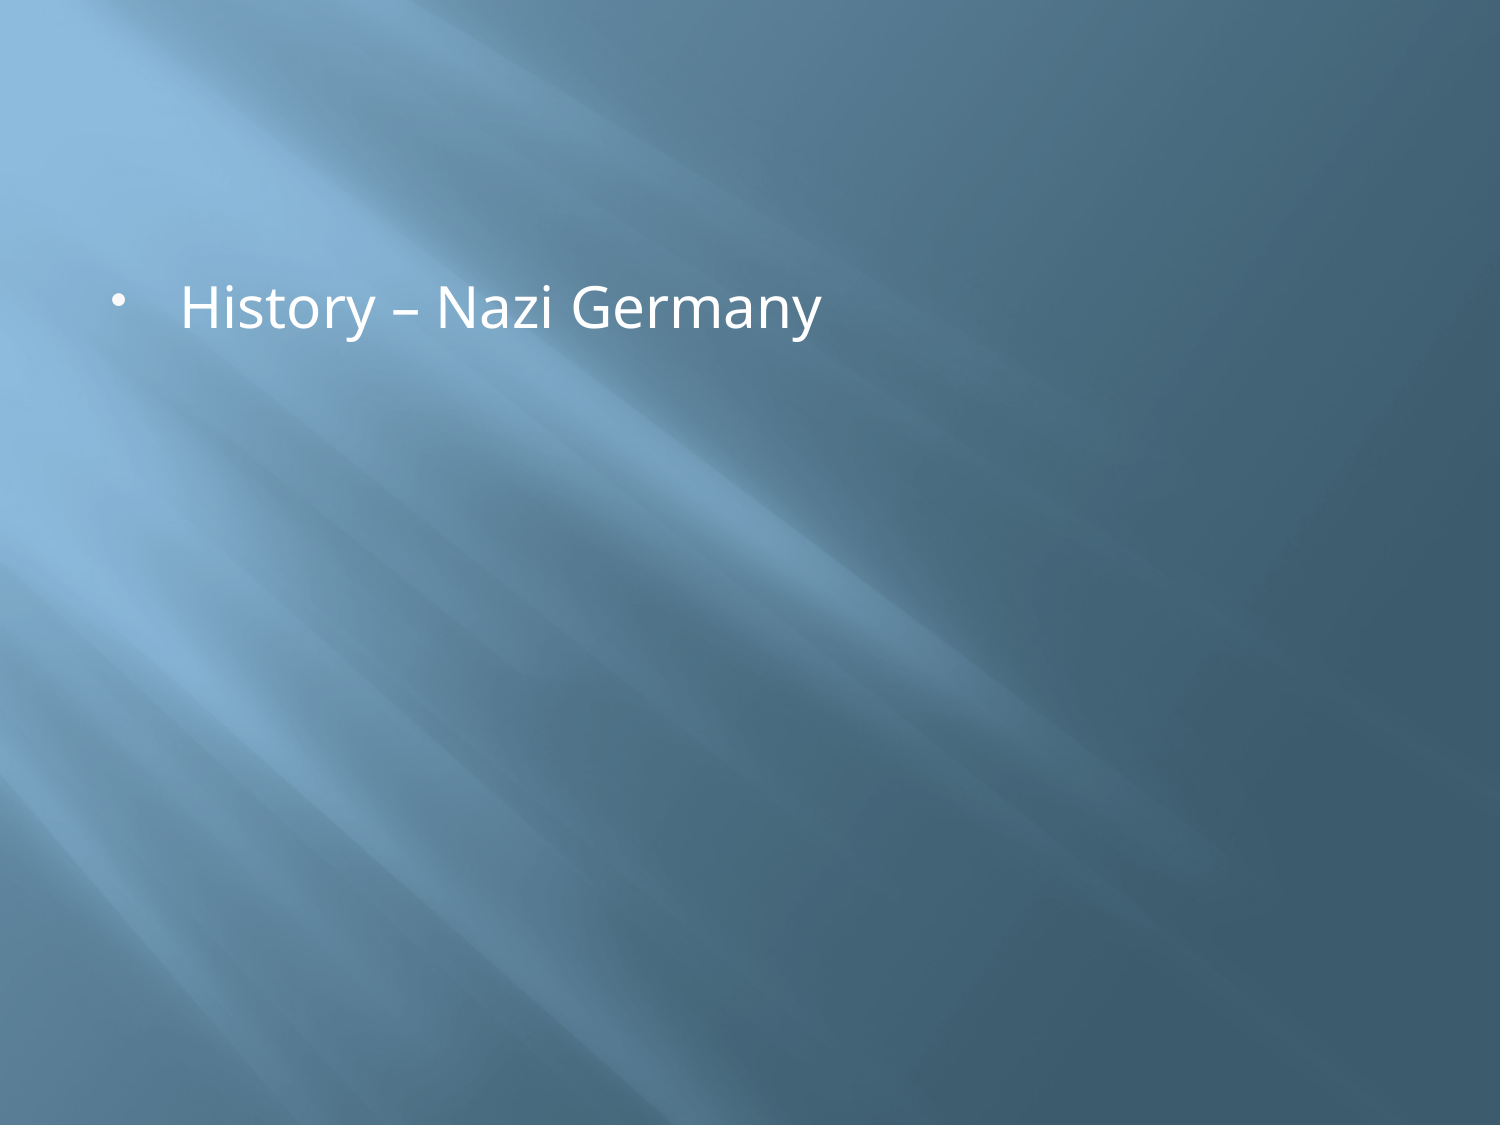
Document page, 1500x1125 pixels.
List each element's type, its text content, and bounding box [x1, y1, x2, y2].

list History – Nazi Germany [75, 262, 1425, 1035]
